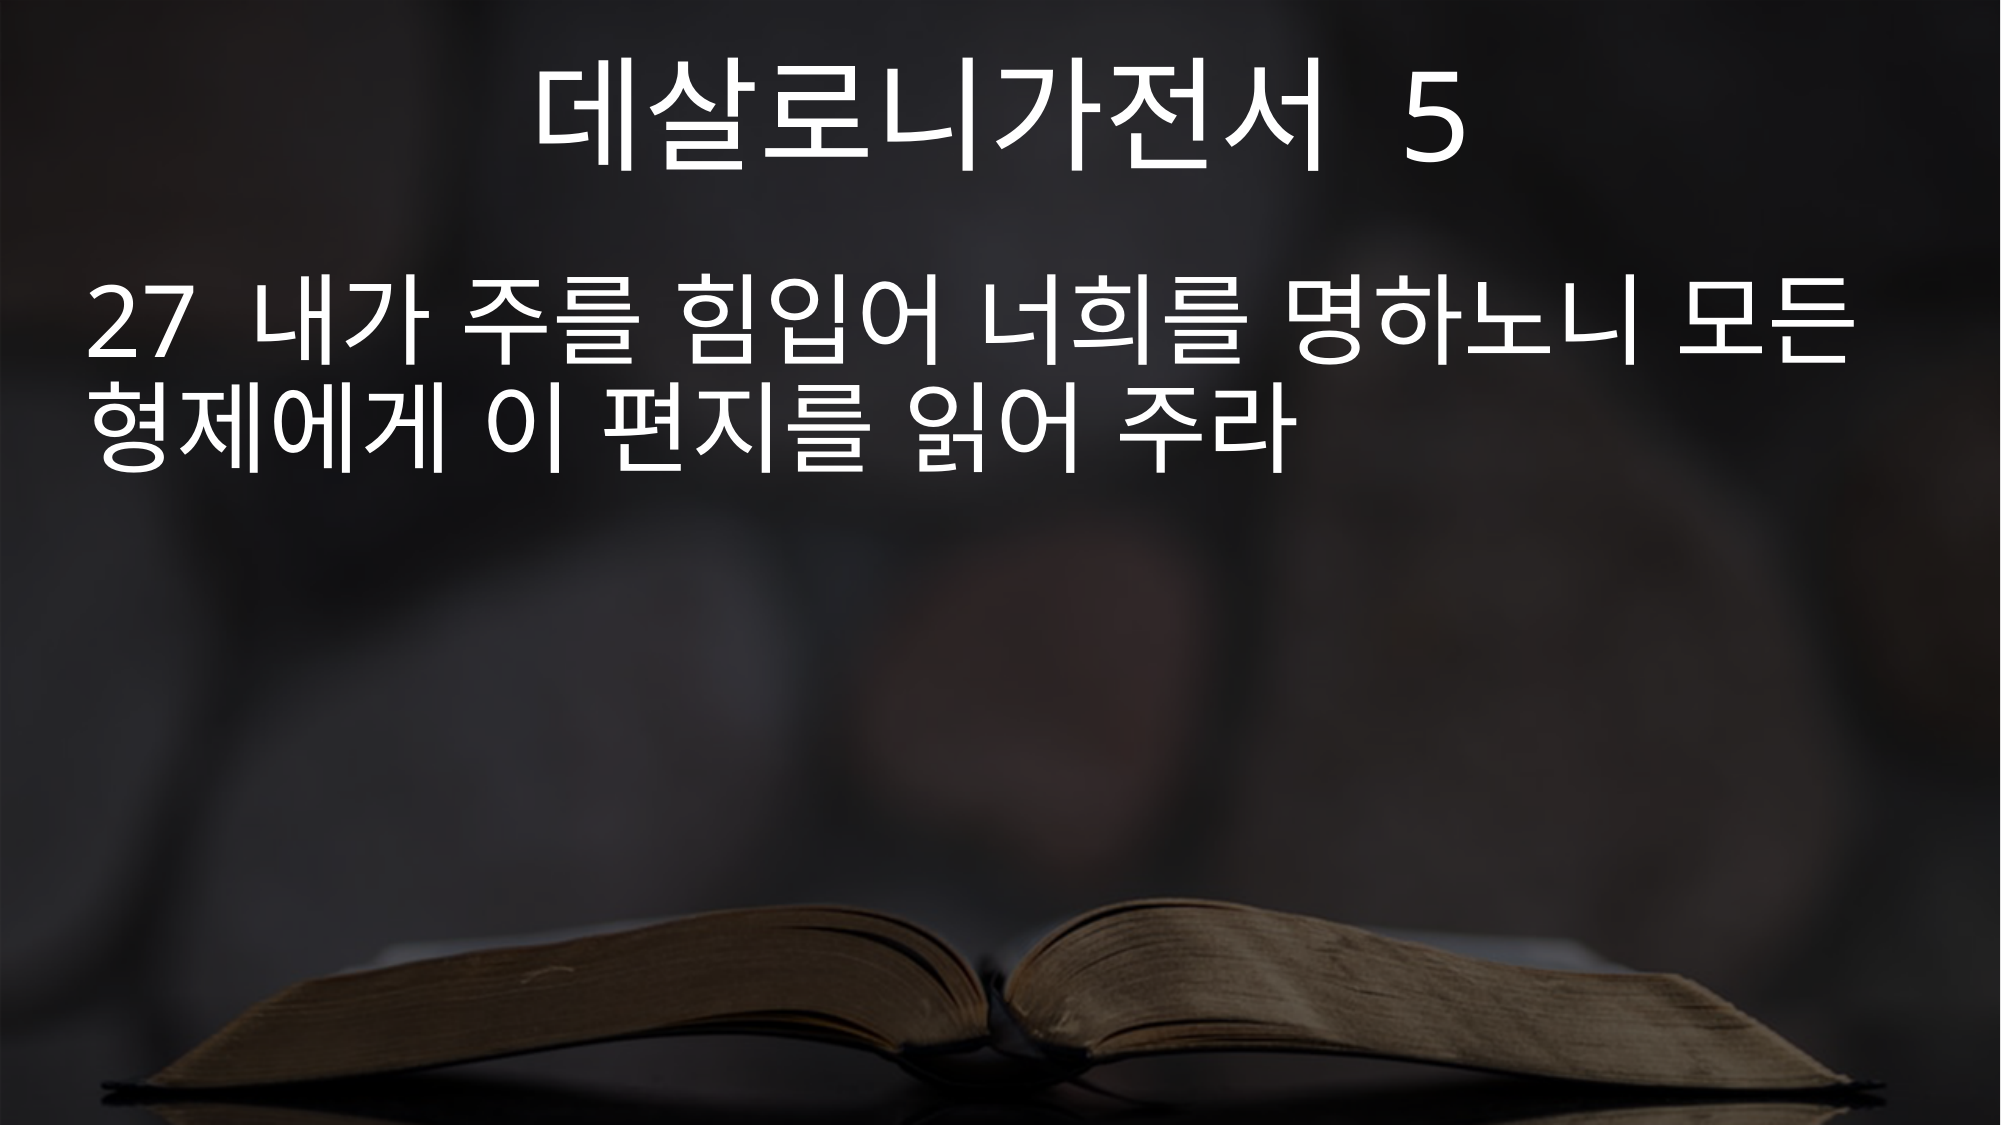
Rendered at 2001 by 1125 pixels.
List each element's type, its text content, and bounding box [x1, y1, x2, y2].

footer 데살로니가전서 5 [0, 32, 2000, 192]
list 27 내가 주를 힘입어 너희를 명하노니 모든 형제에게 이 편지를 읽어 주라 [69, 263, 1953, 423]
picture [0, 0, 2001, 1125]
